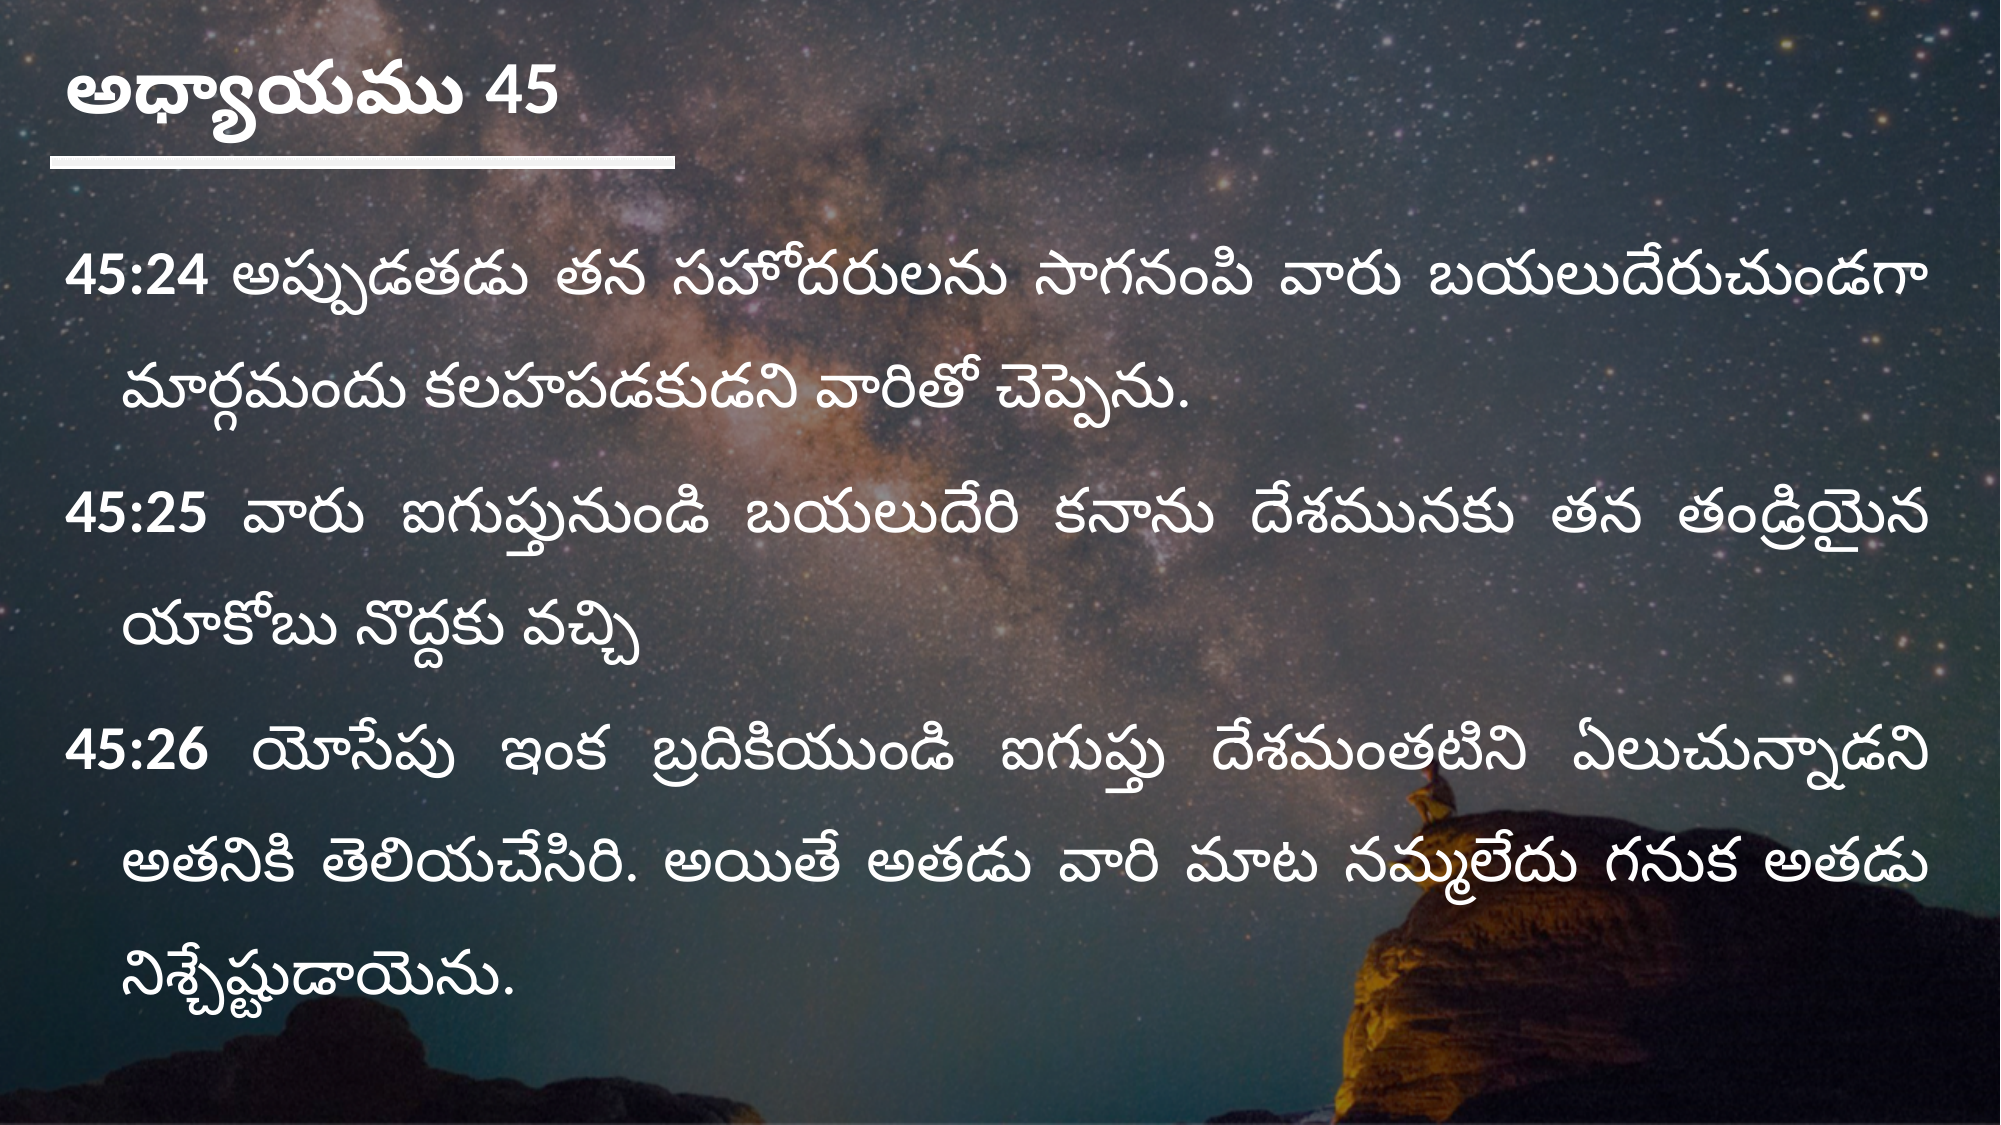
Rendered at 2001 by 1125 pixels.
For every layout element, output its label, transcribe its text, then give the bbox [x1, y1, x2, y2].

title అధ్యాయము 45 [50, 0, 1925, 167]
picture [0, 0, 2000, 1125]
list 45:24 అప్పుడతడు తన సహోదరులను సాగనంపి వారు బయలుదేరుచుండగా మార్గమందు కలహపడకుడని వారితో చెప్పెను. 45:25 వారు ఐగుప్తునుండి బయలుదేరి కనాను దేశమునకు తన తండ్రియైన యాకోబు నొద్దకు వచ్చి 45:26 యోసేపు ఇంక బ్రదికియుండి ఐగుప్తు దేశమంతటిని ఏలుచున్నాడని అతనికి తెలియచేసిరి. అయితే అతడు వారి మాట నమ్మలేదు గనుక అతడు నిశ్చేష్టుడాయెను. [50, 187, 1946, 1063]
